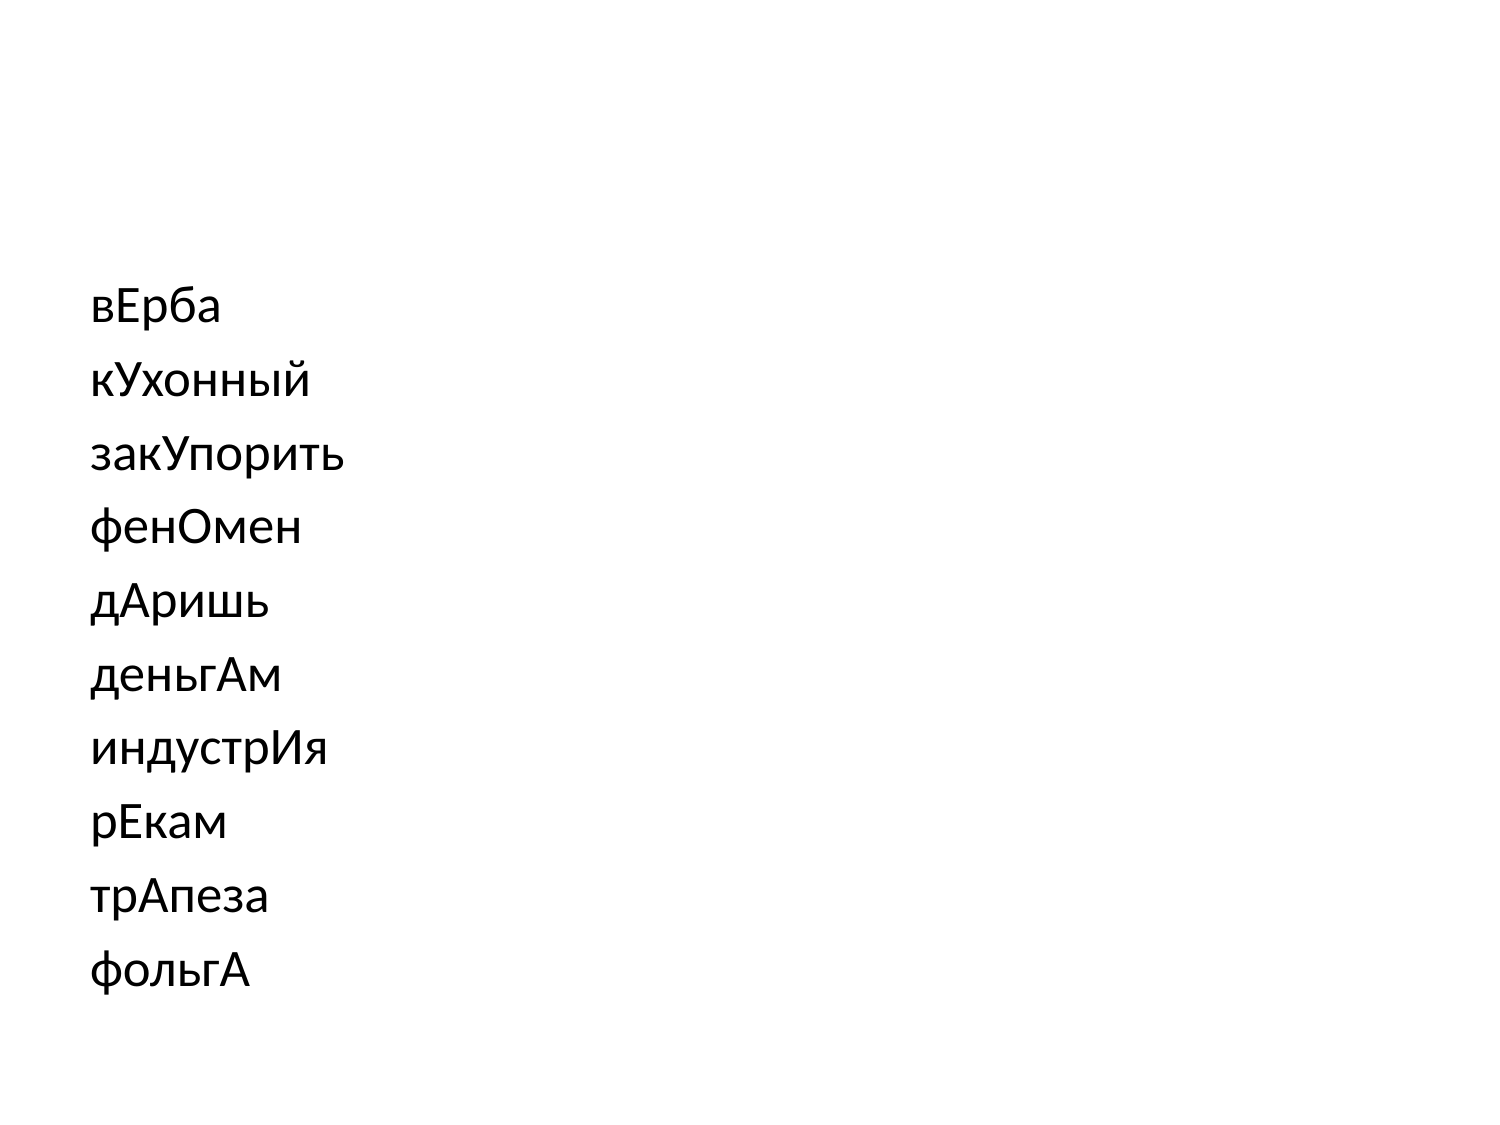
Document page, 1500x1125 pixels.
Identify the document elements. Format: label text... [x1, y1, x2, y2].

list вЕрба кУхонный закУпорить фенОмен дАришь деньгАм индустрИя рЕкам трАпеза фольгА [75, 262, 1425, 1005]
